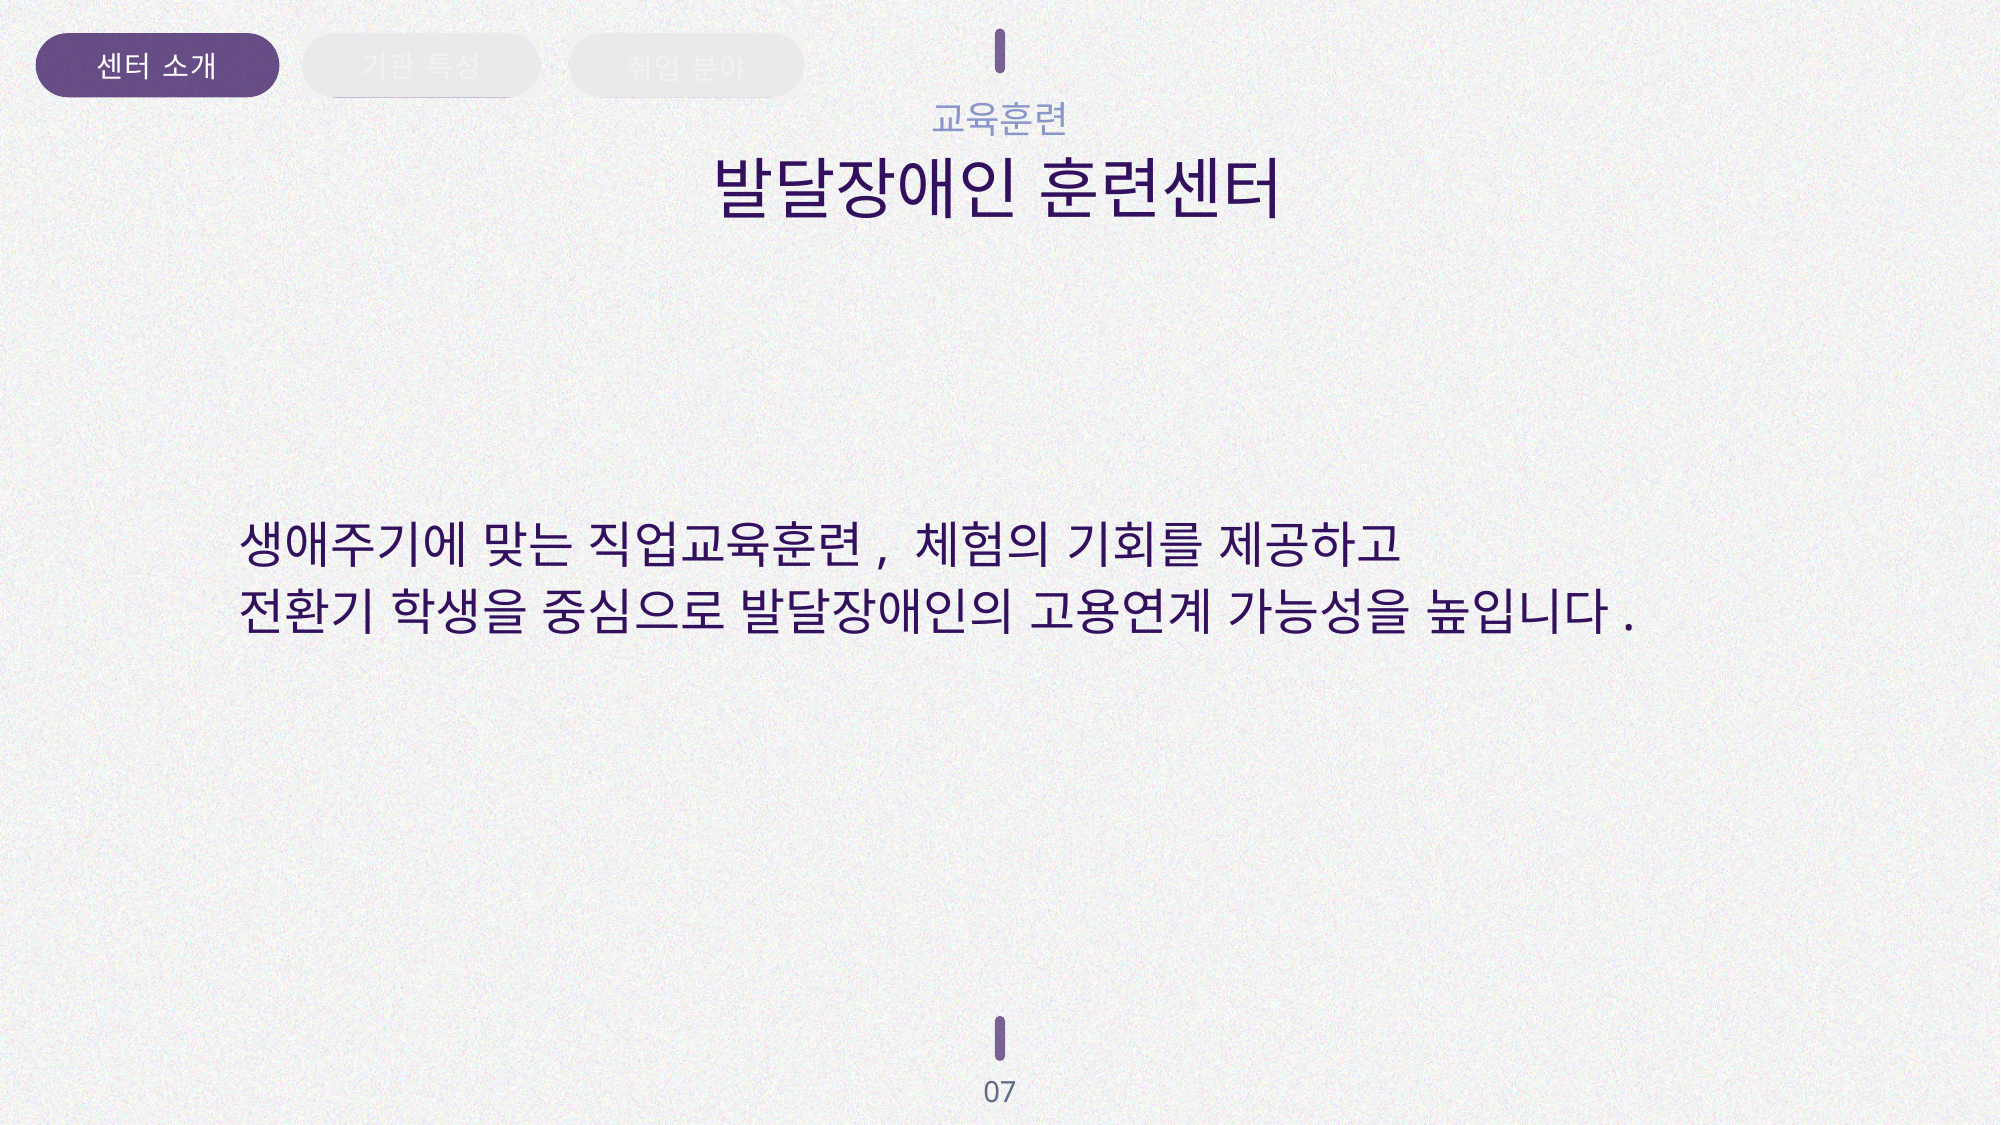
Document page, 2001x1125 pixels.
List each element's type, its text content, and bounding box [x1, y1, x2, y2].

text_box 07 [968, 1062, 1032, 1116]
text_box 발달장애인 훈련센터 [697, 131, 1300, 235]
text_box 교육훈련 [916, 84, 1084, 131]
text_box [35, 33, 805, 98]
text_box 생애주기에 맞는 직업교육훈련, 체험의 기회를 제공하고 전환기 학생을 중심으로 발달장애인의 고용연계 가능성을 높입니다. [223, 500, 1775, 648]
picture [0, 0, 2001, 1125]
